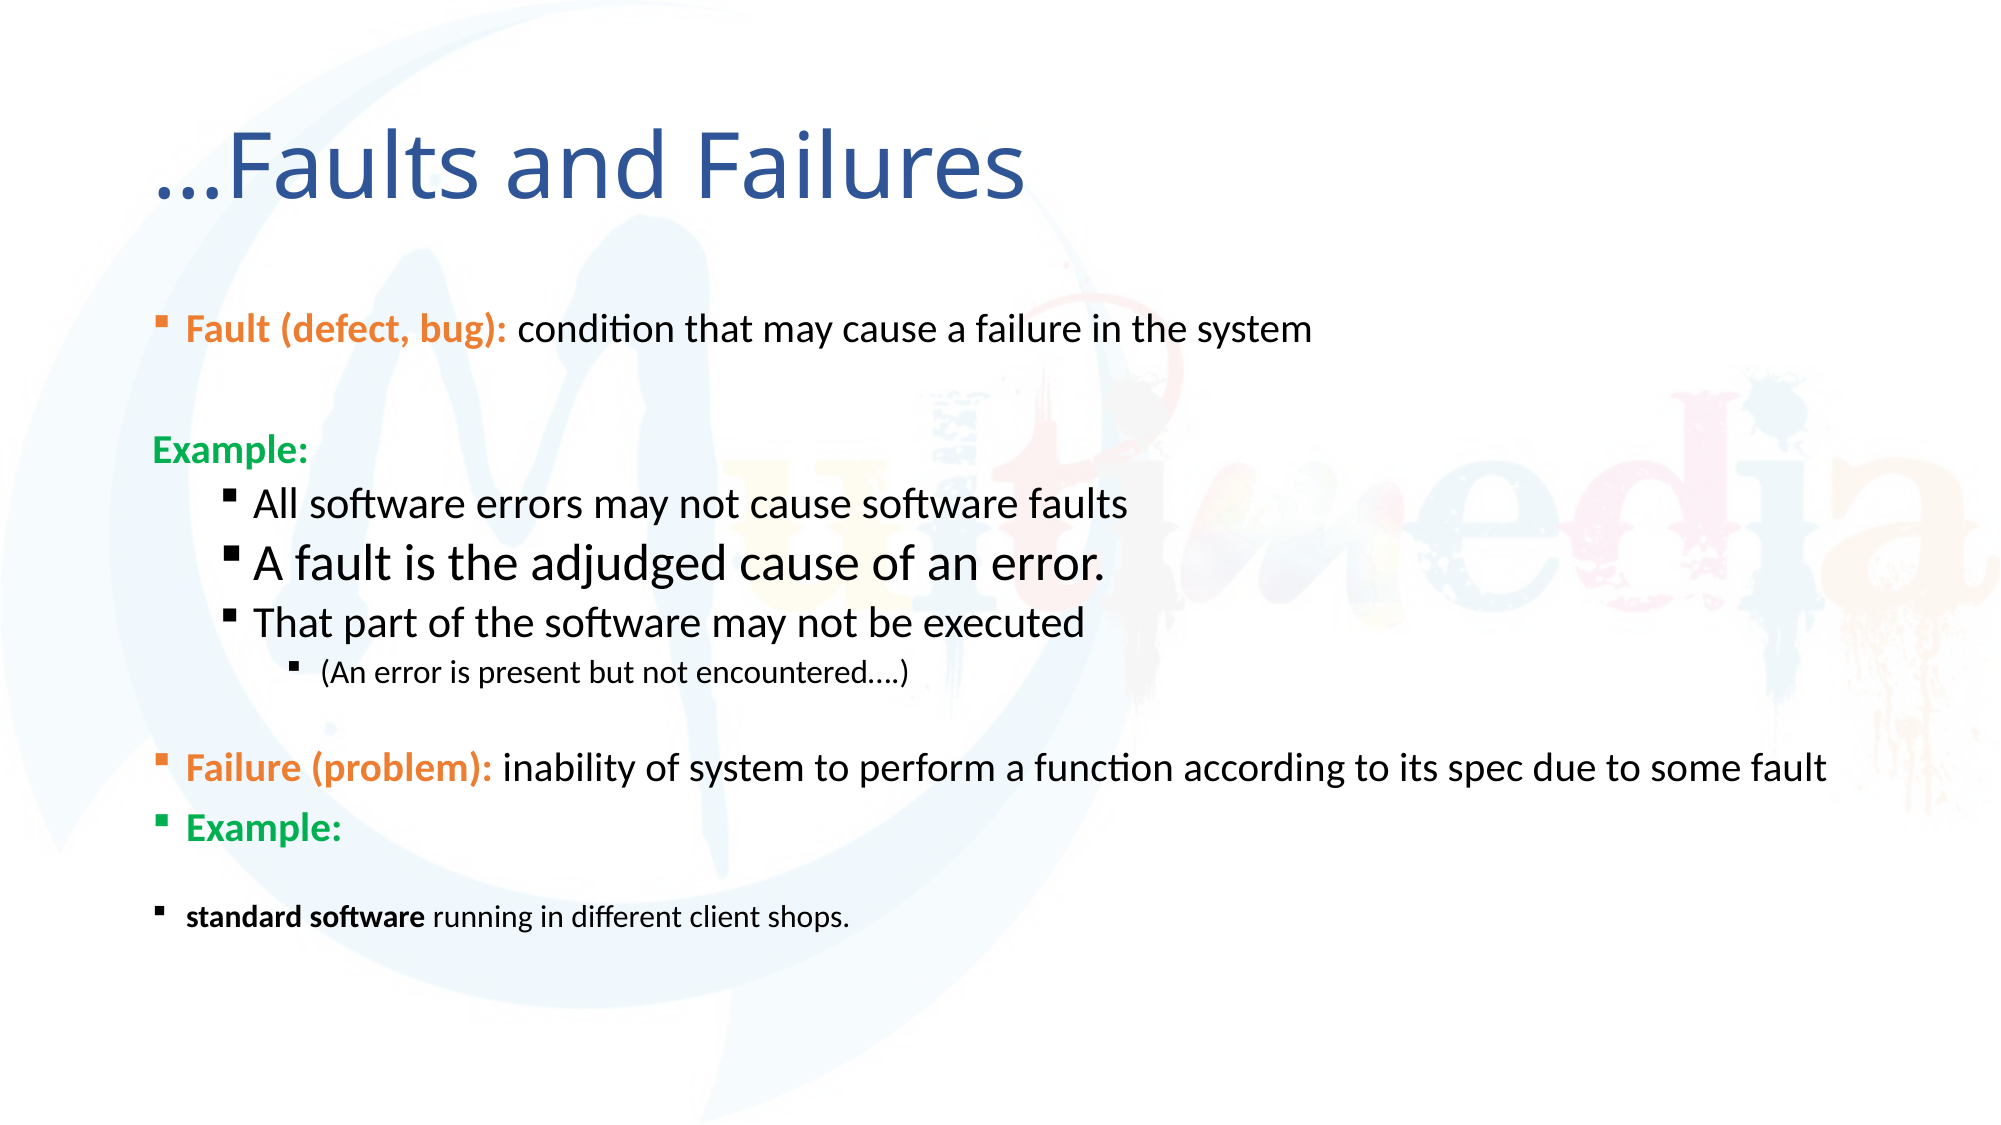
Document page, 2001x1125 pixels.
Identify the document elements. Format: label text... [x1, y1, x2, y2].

title …Faults and Failures [137, 59, 1863, 278]
list Fault (defect, bug): condition that may cause a failure in the system Example: All software errors may not cause software faults A fault is the adjudged cause of an error. That part of the software may not be executed (An error is present but not encountered….) Failure (problem): inability of system to perform a function according to its spec due to some fault Example: standard software running in different client shops. [137, 299, 1942, 1095]
